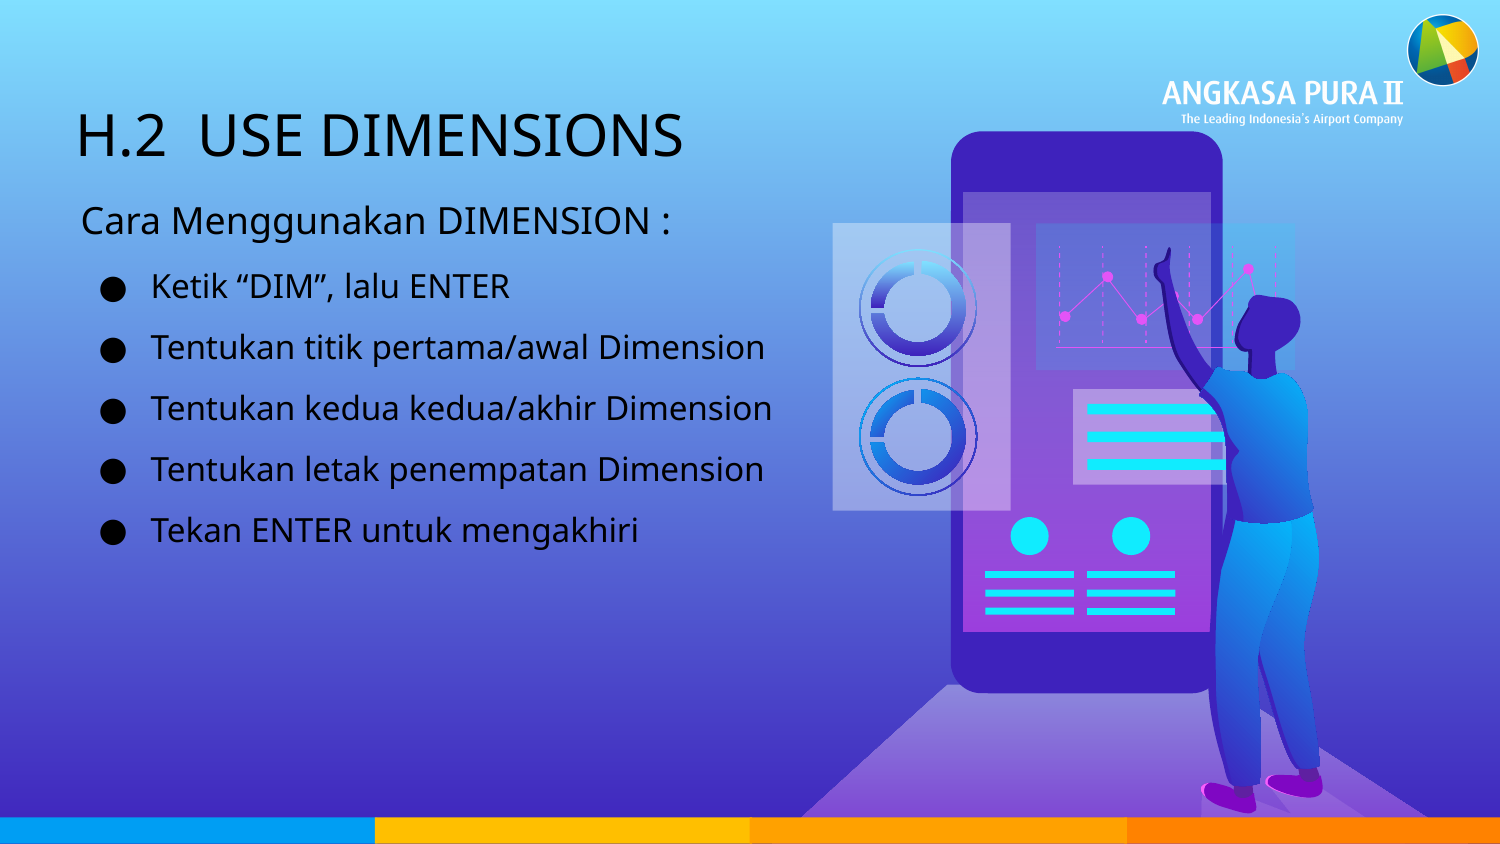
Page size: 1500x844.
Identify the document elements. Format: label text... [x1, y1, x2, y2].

subtitle Cara Menggunakan DIMENSION : [65, 188, 744, 250]
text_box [0, 817, 1500, 844]
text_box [749, 131, 1500, 816]
list Ketik “DIM”, lalu ENTER Tentukan titik pertama/awal Dimension Tentukan kedua kedua/akhir Dimension Tentukan letak penempatan Dimension Tekan ENTER untuk mengakhiri [60, 250, 744, 615]
picture [1162, 14, 1479, 126]
title H.2 USE DIMENSIONS [60, 83, 1064, 181]
